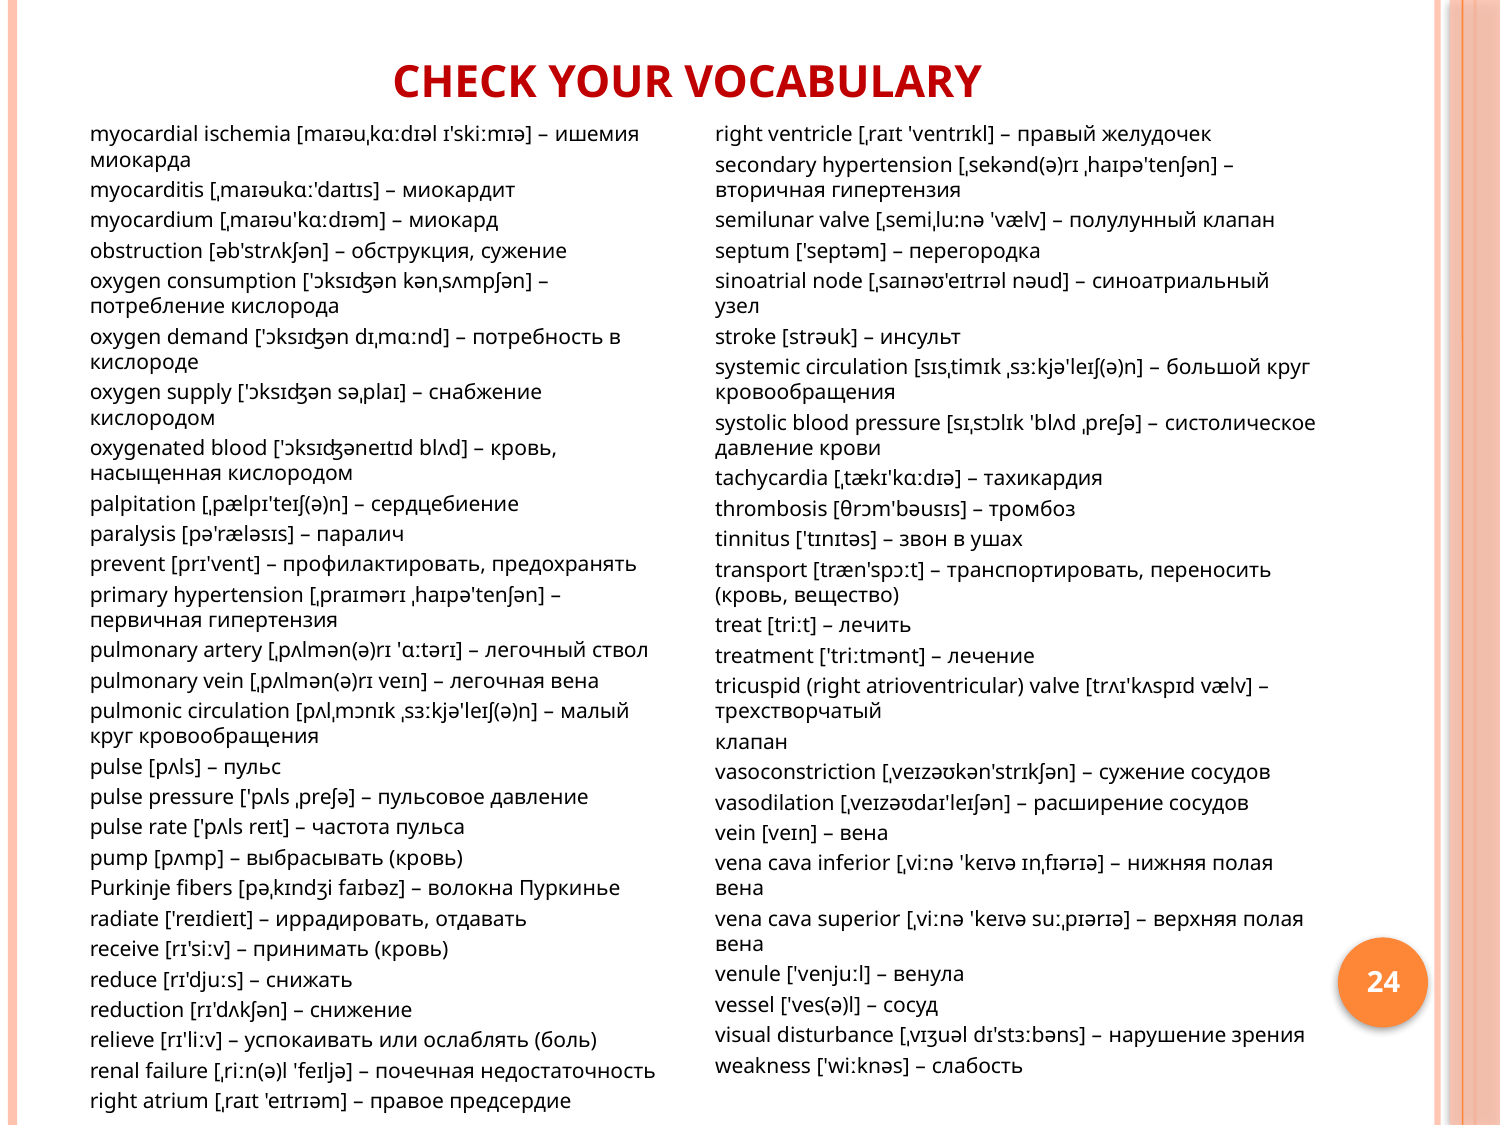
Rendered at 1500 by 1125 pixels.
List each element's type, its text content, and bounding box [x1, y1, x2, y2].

title Check your vocabulary [75, 45, 1300, 114]
list right ventricle [ˌraɪt 'ventrɪkl] – правый желудочек secondary hypertension [ˌsekənd(ə)rɪ ˌhaɪpə'tenʃən] – вторичная гипертензия semilunar valve [ˌsemiˌlu:nə 'vælv] – полулунный клапан septum ['septəm] – перегородка sinoatrial node [ˌsaɪnəʊ'eɪtrɪəl nəud] – синоатриальный узел stroke [strəuk] – инсульт systemic circulation [sɪsˌtimɪk ˌsɜːkjə'leɪʃ(ə)n] – большой круг кровообращения systolic blood pressure [sɪˌstɔlɪk 'blʌd ˌpreʃə] – систолическое давление крови tachycardia [ˌtækɪ'kɑːdɪə] – тахикардия thrombosis [θrɔm'bəusɪs] – тромбоз tinnitus ['tɪnɪtəs] – звон в ушах transport [træn'spɔːt] – транспортировать, переносить (кровь, вещество) treat [triːt] – лечить treatment ['triːtmənt] – лечение tricuspid (right atrioventricular) valve [trʌɪ'kʌspɪd vælv] – трехстворчатый клапан vasoconstriction [ˌveɪzəʊkən'strɪkʃən] – сужение сосудов vasodilation [ˌveɪzəʊdaɪ'leɪʃən] – расширение сосудов vein [veɪn] – вена vena cava inferior [ˌviːnə 'keɪvə ɪnˌfɪərɪə] – нижняя полая вена vena cava superior [ˌviːnə 'keɪvə suːˌpɪərɪə] – верхняя полая вена venule ['venjuːl] – венула vessel ['ves(ə)l] – сосуд visual disturbance [ˌvɪʒuəl dɪ'stɜːbəns] – нарушение зрения weakness ['wiːknəs] – слабость [700, 113, 1334, 1106]
slide_number 24 [1334, 940, 1434, 1027]
list myocardial ischemia [maɪəuˌkɑːdɪəl ɪ'skiːmɪə] – ишемия миокарда myocarditis [ˌmaɪəukɑː'daɪtɪs] – миокардит myocardium [ˌmaɪəu'kɑːdɪəm] – миокард obstruction [əb'strʌkʃən] – обструкция, сужение oxygen consumption ['ɔksɪʤən kənˌsʌmpʃən] – потребление кислорода oxygen demand ['ɔksɪʤən dɪˌmɑːnd] – потребность в кислороде oxygen supply ['ɔksɪʤən səˌplaɪ] – снабжение кислородом oxygenated blood ['ɔksɪʤəneɪtɪd blʌd] – кровь, насыщенная кислородом palpitation [ˌpælpɪ'teɪʃ(ə)n] – сердцебиение paralysis [pə'ræləsɪs] – паралич prevent [prɪ'vent] – профилактировать, предохранять primary hypertension [ˌpraɪmərɪ ˌhaɪpə'tenʃən] – первичная гипертензия pulmonary artery [ˌpʌlmən(ə)rɪ 'ɑːtərɪ] – легочный ствол pulmonary vein [ˌpʌlmən(ə)rɪ veɪn] – легочная вена pulmonic circulation [pʌlˌmɔnɪk ˌsɜːkjə'leɪʃ(ə)n] – малый круг кровообращения pulse [pʌls] – пульс pulse pressure ['pʌls ˌpreʃə] – пульсовое давление pulse rate ['pʌls reɪt] – частота пульса pump [pʌmp] – выбрасывать (кровь) Purkinje fibers [pəˌkɪndʒi faɪbəz] – волокна Пуркинье radiate ['reɪdieɪt] – иррадировать, отдавать receive [rɪ'siːv] – принимать (кровь) reduce [rɪ'djuːs] – снижать reduction [rɪ'dʌkʃən] – снижение relieve [rɪ'liːv] – успокаивать или ослаблять (боль) renal failure [ˌriːn(ə)l 'feɪljə] – почечная недостаточность right atrium [ˌraɪt 'eɪtrɪəm] – правое предсердие [75, 113, 675, 1125]
